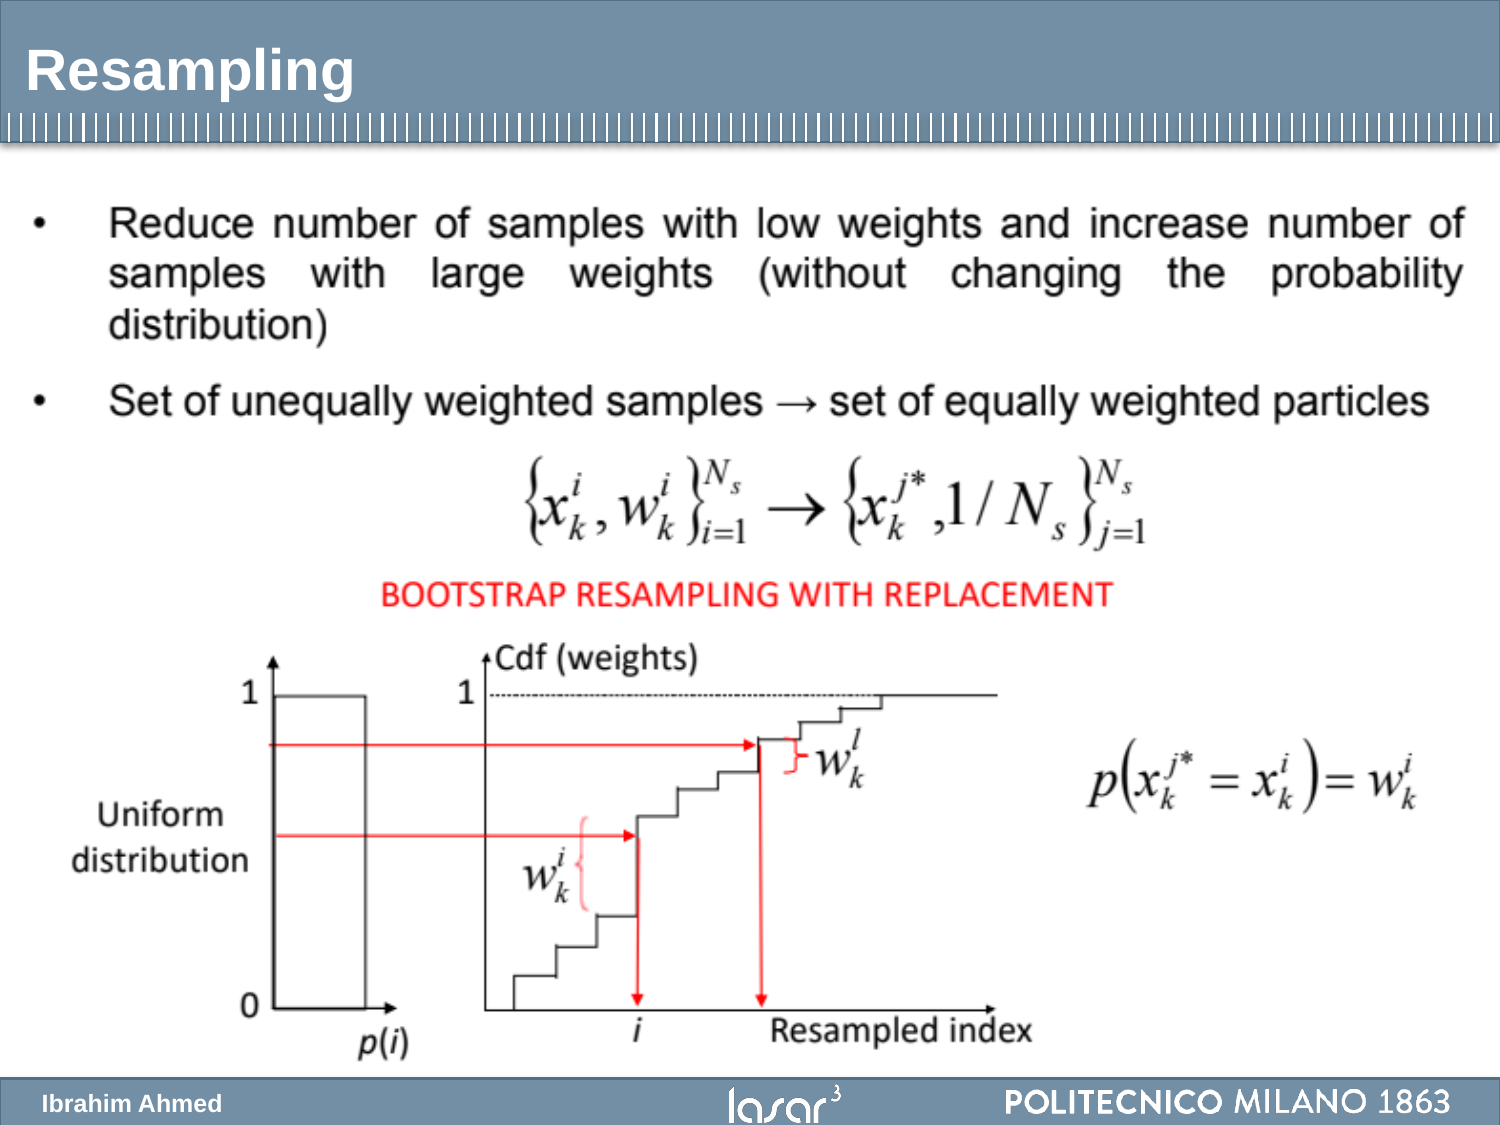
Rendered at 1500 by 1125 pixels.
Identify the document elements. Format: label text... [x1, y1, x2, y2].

picture [0, 154, 1500, 1071]
picture [729, 1084, 841, 1123]
title Resampling [25, 0, 1434, 143]
picture [0, 1074, 1500, 1125]
